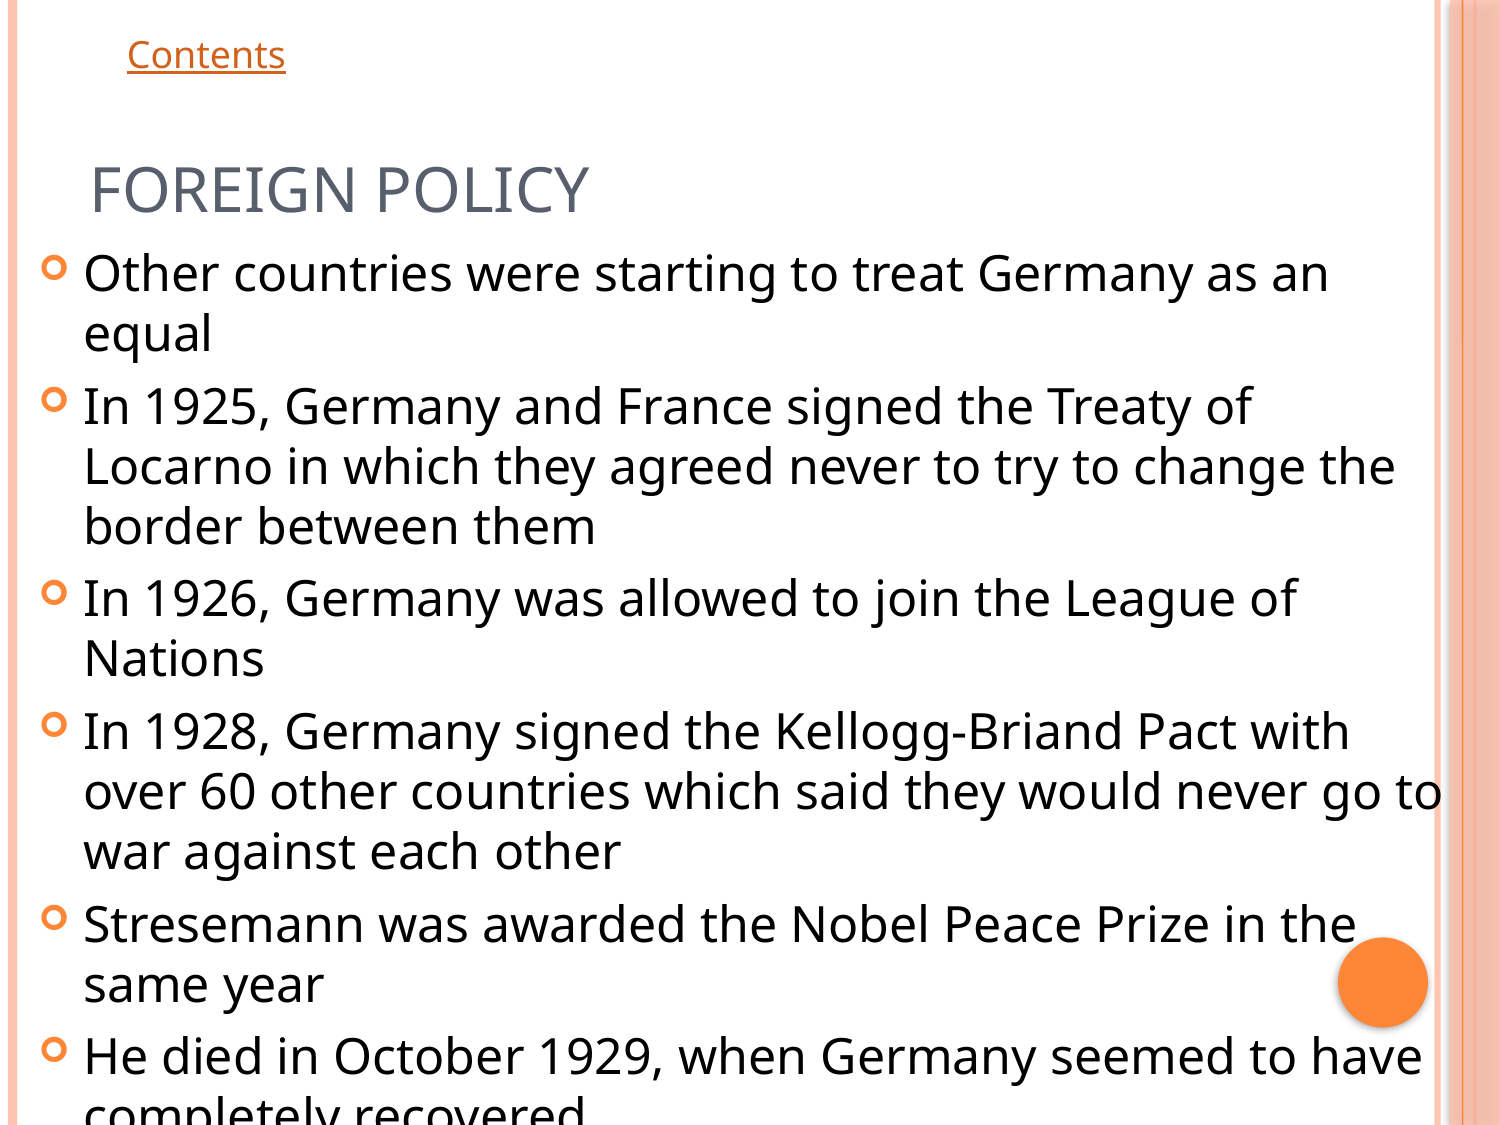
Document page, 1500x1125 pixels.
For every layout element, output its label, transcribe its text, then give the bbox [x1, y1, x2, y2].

list Other countries were starting to treat Germany as an equal In 1925, Germany and France signed the Treaty of Locarno in which they agreed never to try to change the border between them In 1926, Germany was allowed to join the League of Nations In 1928, Germany signed the Kellogg-Briand Pact with over 60 other countries which said they would never go to war against each other Stresemann was awarded the Nobel Peace Prize in the same year He died in October 1929, when Germany seemed to have completely recovered [23, 234, 1466, 1102]
title Foreign Policy [75, 45, 1300, 233]
